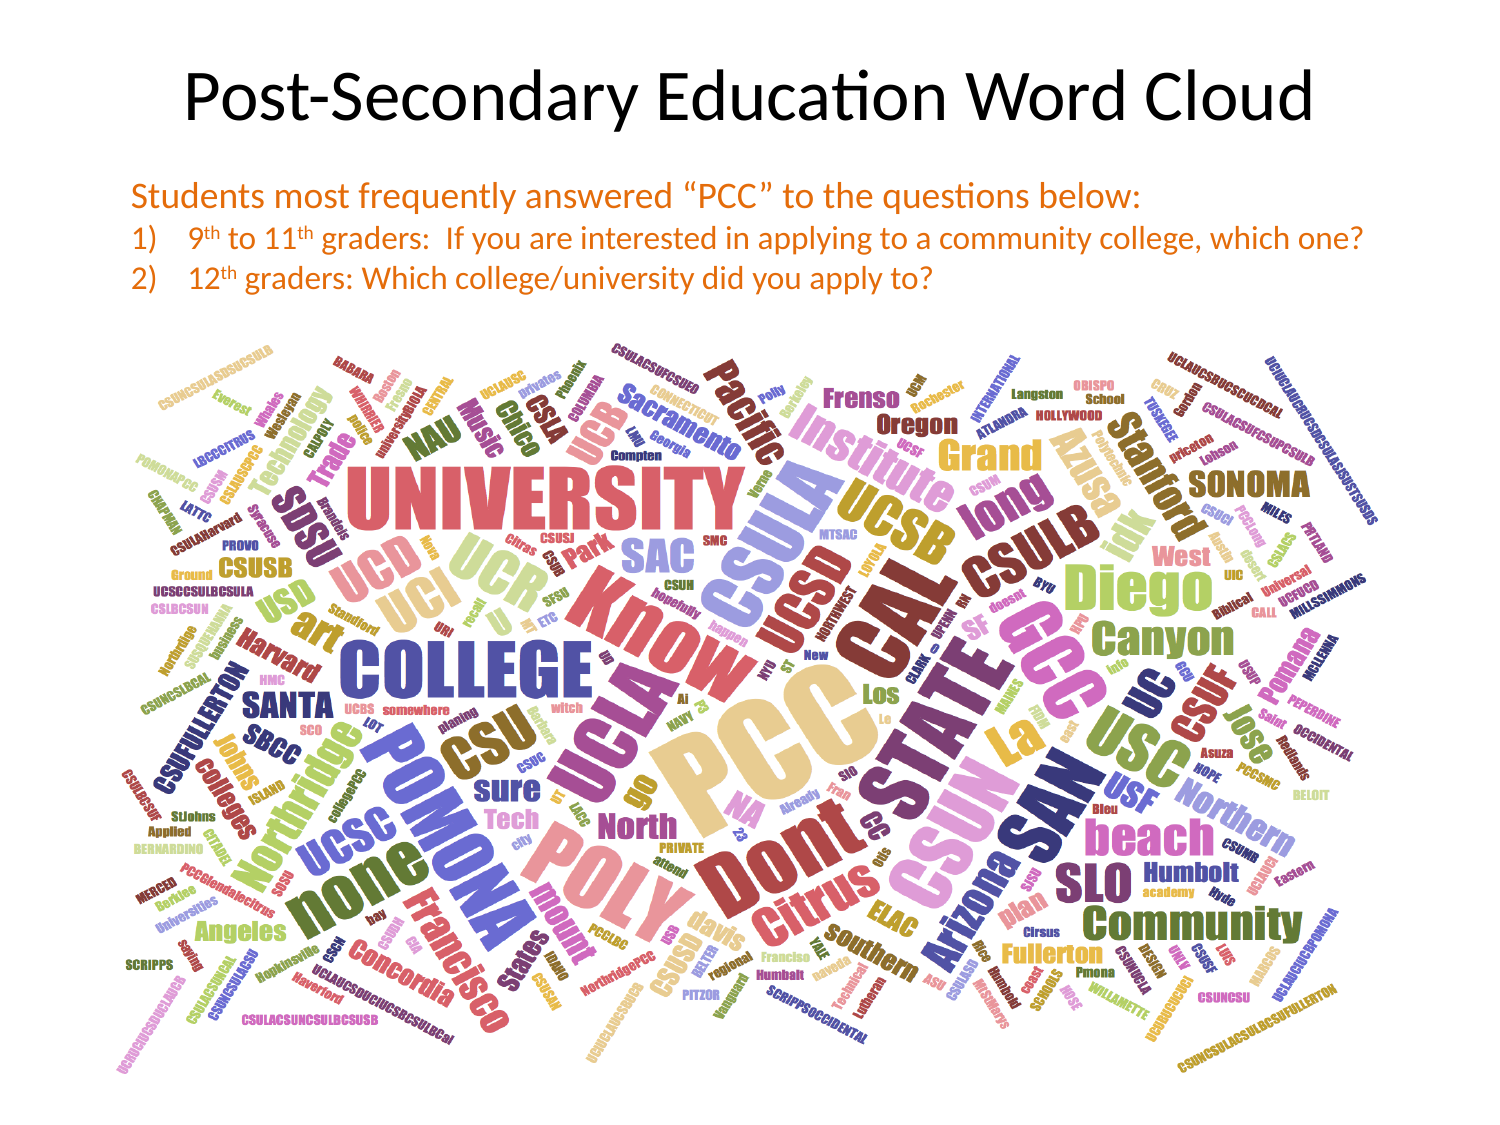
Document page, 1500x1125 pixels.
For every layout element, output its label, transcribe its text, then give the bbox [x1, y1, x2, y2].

text_box Students most frequently answered “PCC” to the questions below: 9th to 11th graders: If you are interested in applying to a community college, which one? 12th graders: Which college/university did you apply to? [115, 163, 1425, 320]
title Post-Secondary Education Word Cloud [75, 45, 1425, 138]
picture [25, 322, 1452, 1099]
